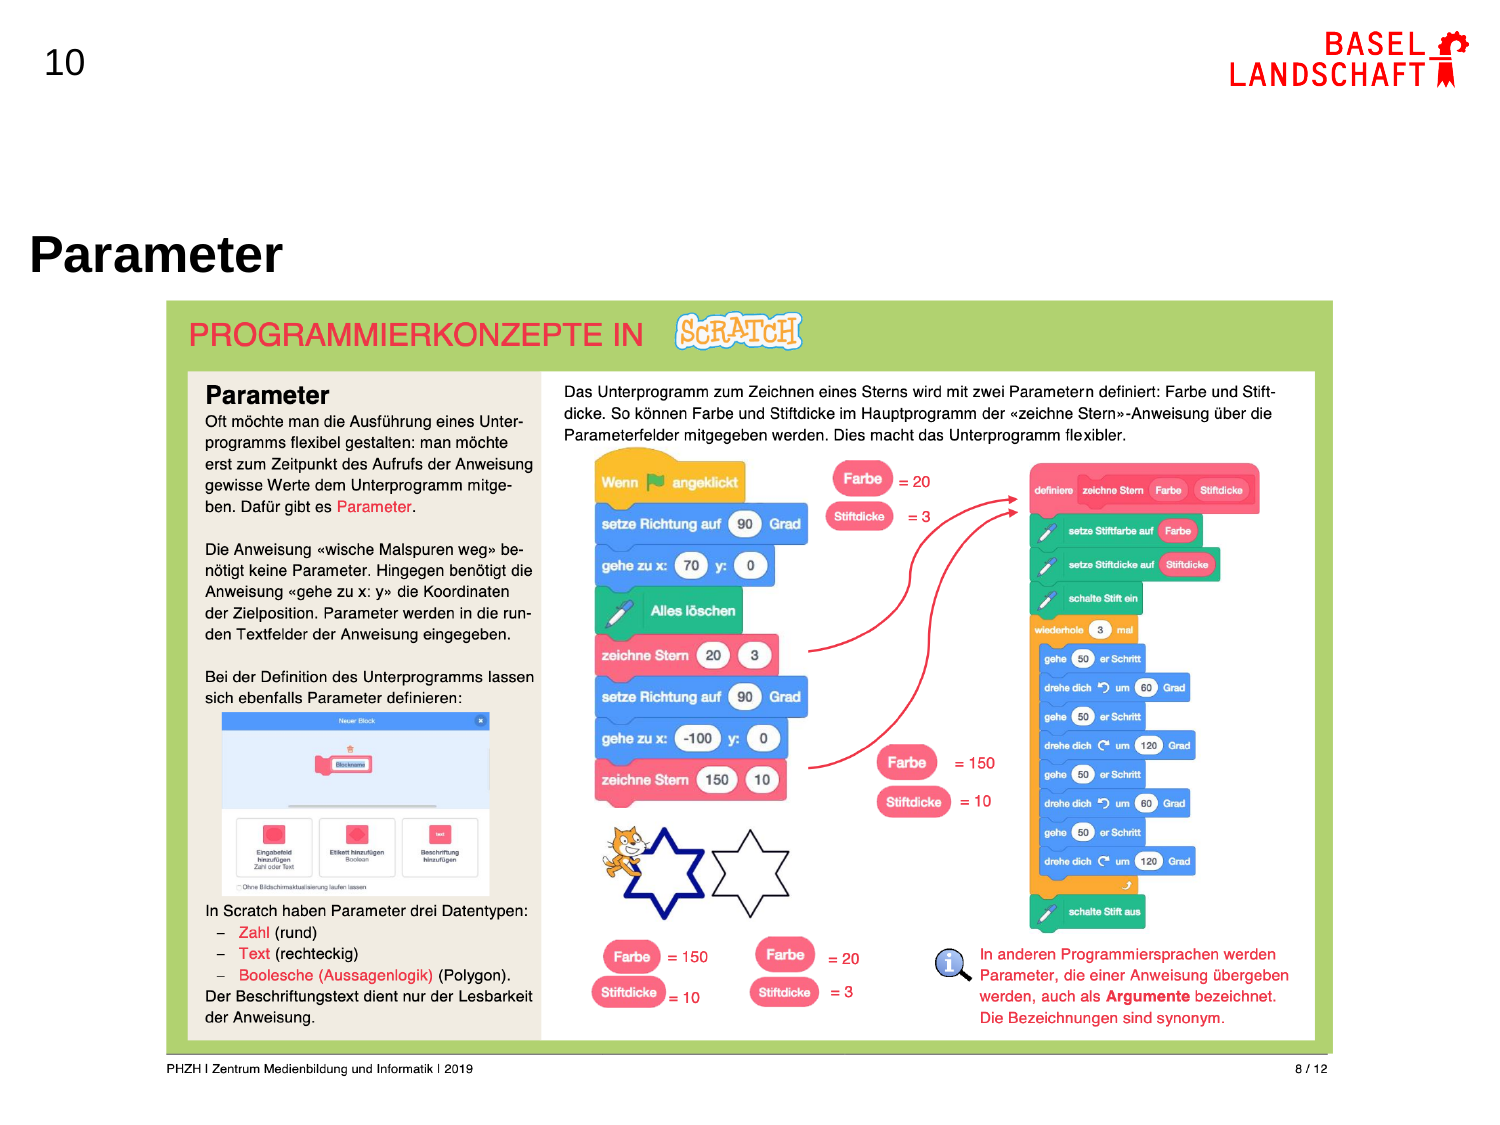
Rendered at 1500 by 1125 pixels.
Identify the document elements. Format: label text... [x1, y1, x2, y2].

picture [156, 291, 1344, 1090]
slide_number 10 [29, 30, 164, 91]
picture [819, 31, 1469, 159]
title Parameter [29, 159, 1471, 281]
